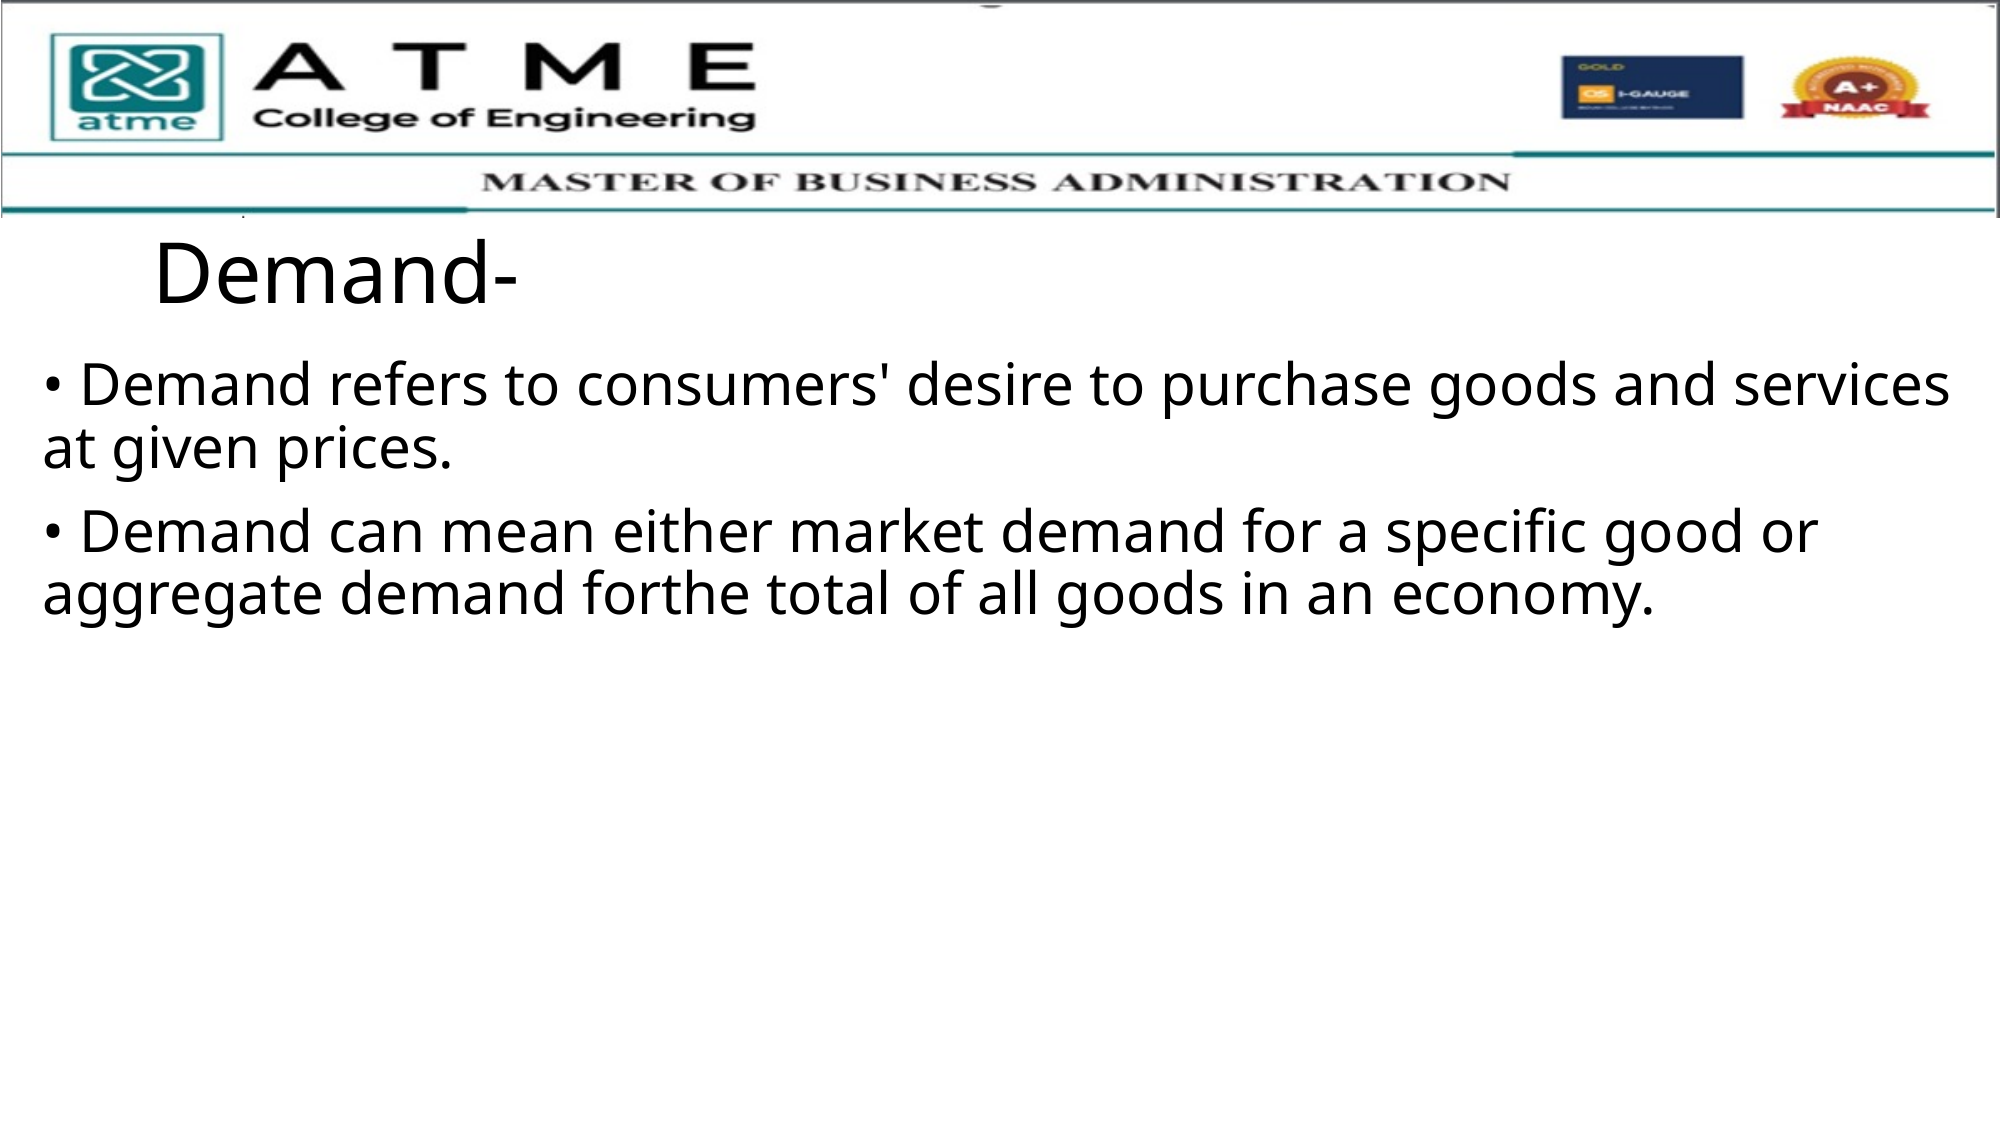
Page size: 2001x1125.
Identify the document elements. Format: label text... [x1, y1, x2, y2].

picture [1, 0, 2000, 218]
list • Demand refers to consumers' desire to purchase goods and services at given prices. • Demand can mean either market demand for a specific good or aggregate demand forthe total of all goods in an economy. [27, 347, 2000, 1096]
title Demand- [137, 222, 1863, 330]
